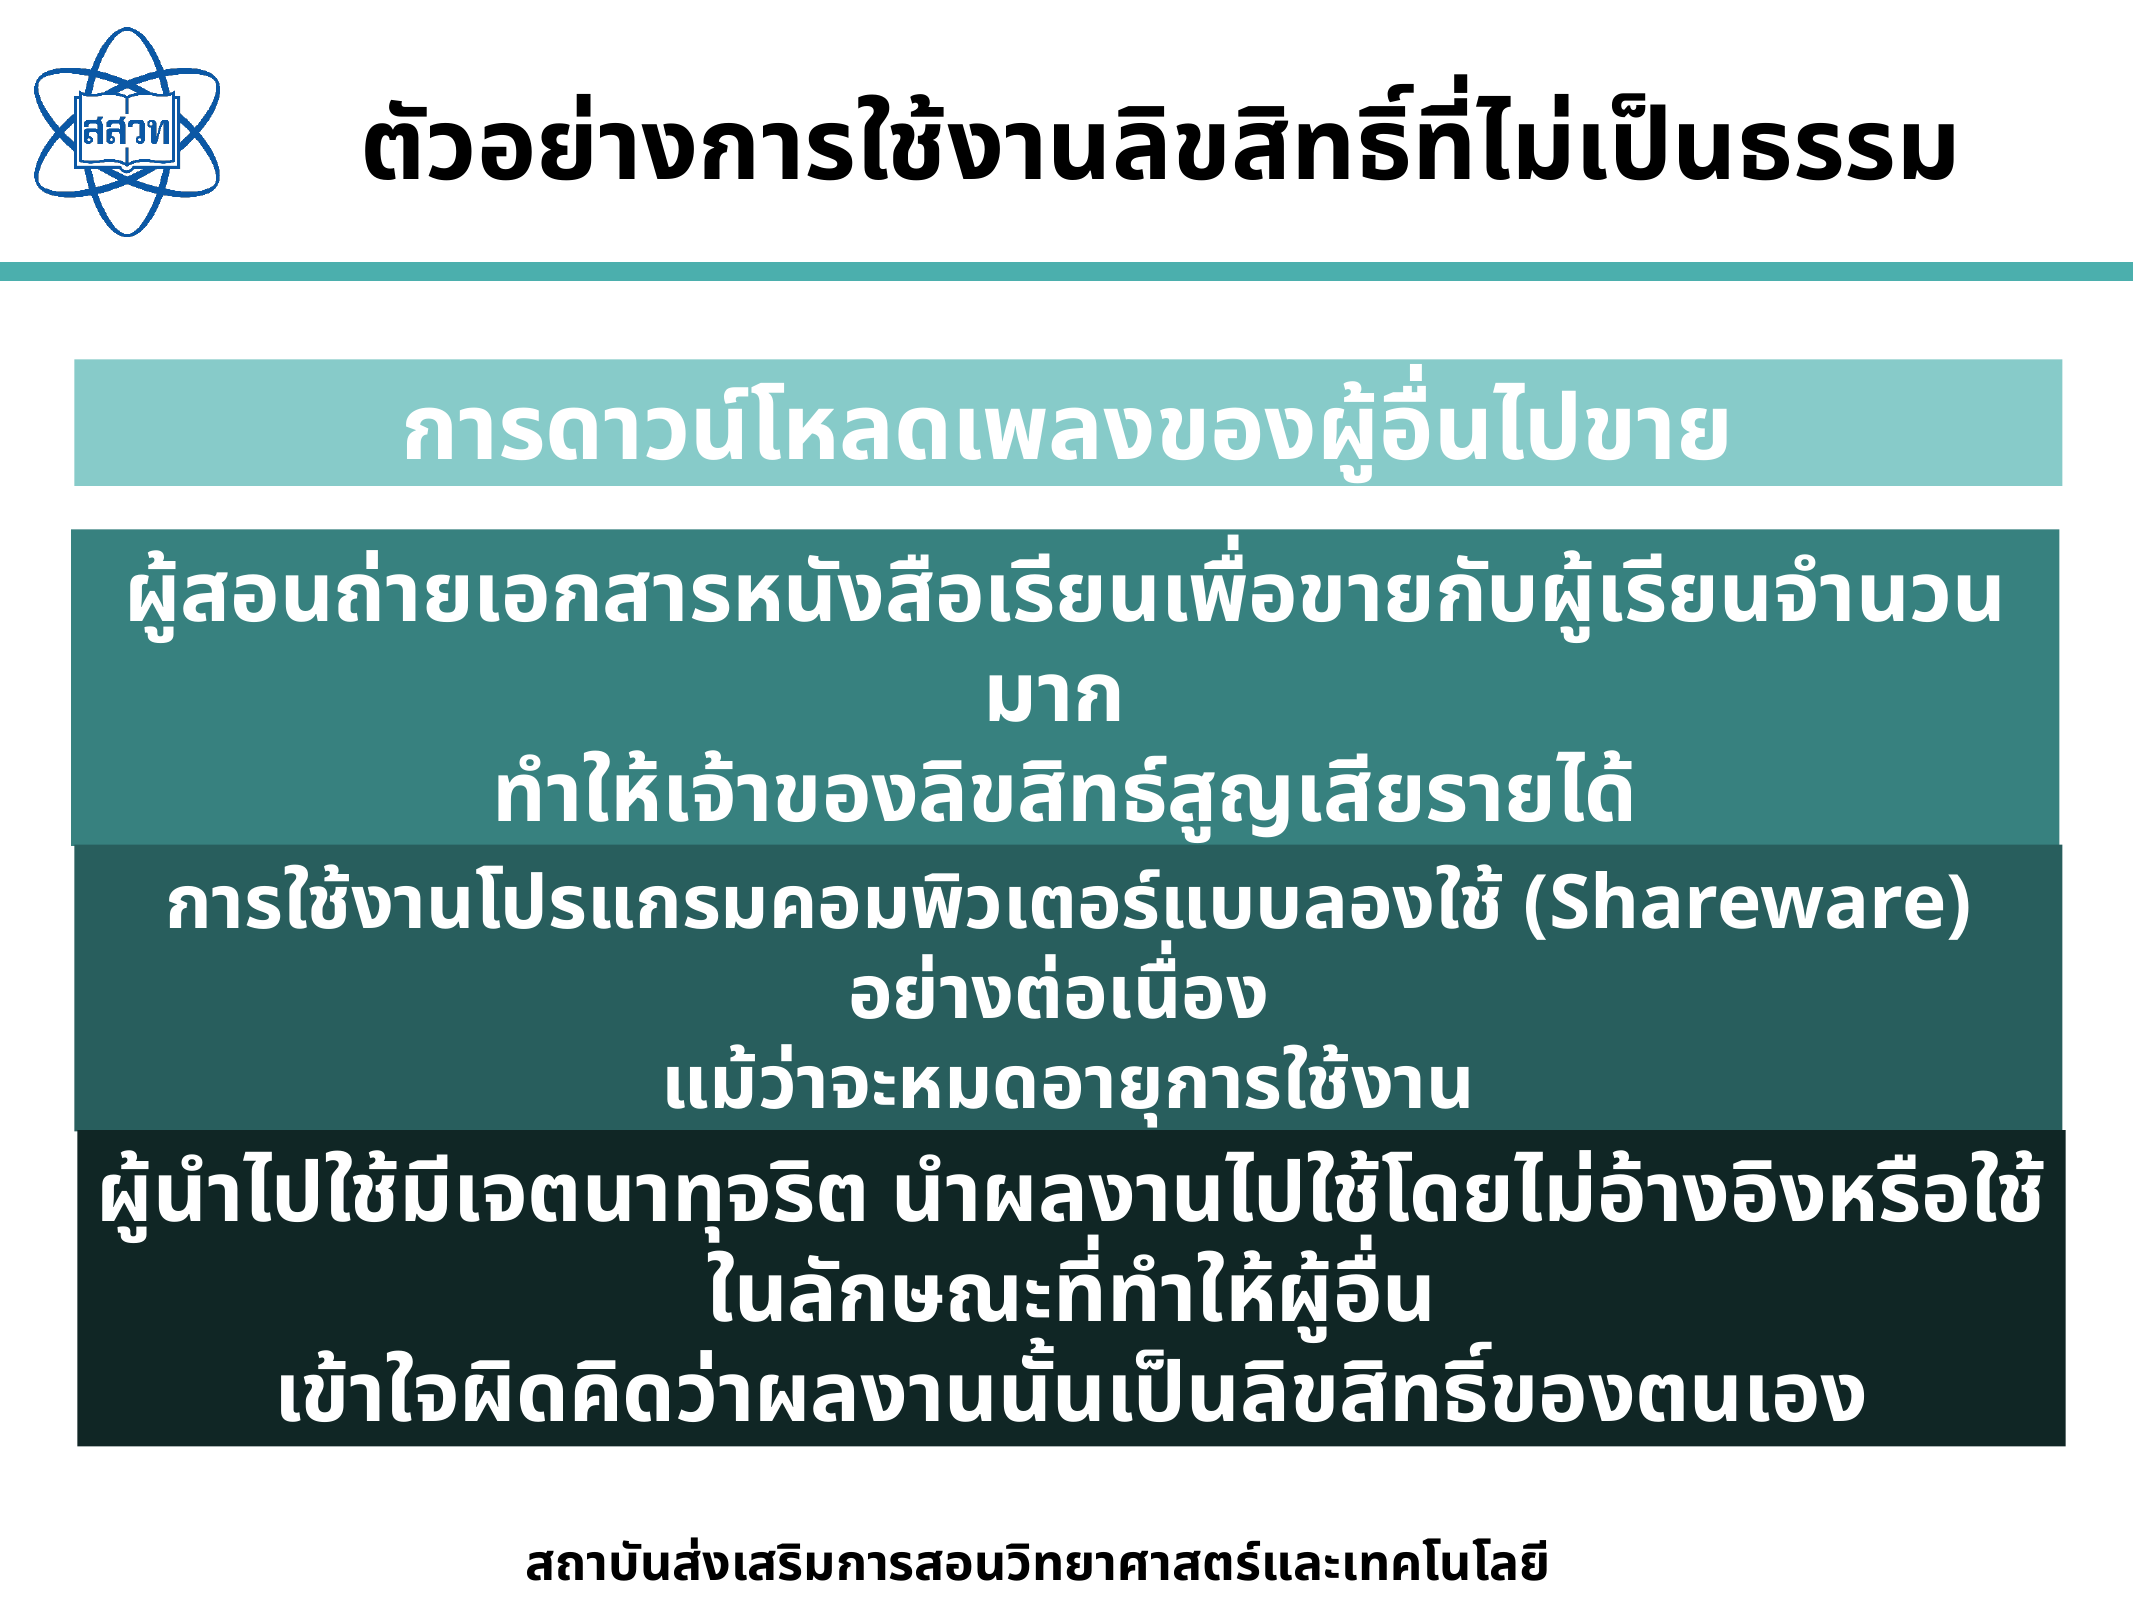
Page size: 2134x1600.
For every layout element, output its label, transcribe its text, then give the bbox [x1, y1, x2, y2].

text_box ผู้สอนถ่ายเอกสารหนังสือเรียนเพื่อขายกับผู้เรียนจำนวนมาก ทำให้เจ้าของลิขสิทธ์สูญเสียรายได้ [71, 529, 2060, 846]
text_box การดาวน์โหลดเพลงของผู้อื่นไปขาย [74, 359, 2063, 486]
picture [33, 27, 220, 237]
text_box ตัวอย่างการใช้งานลิขสิทธิ์ที่ไม่เป็นธรรม [259, 71, 2063, 208]
text_box การใช้งานโปรแกรมคอมพิวเตอร์แบบลองใช้ (Shareware) อย่างต่อเนื่อง แม้ว่าจะหมดอายุการใช้งาน [74, 844, 2063, 1132]
text_box ผู้นำไปใช้มีเจตนาทุจริต นำผลงานไปใช้โดยไม่อ้างอิงหรือใช้ในลักษณะที่ทำให้ผู้อื่น เข้าใจผิดคิดว่าผลงานนั้นเป็นลิขสิทธิ์ของตนเอง [77, 1130, 2066, 1447]
text_box สถาบันส่งเสริมการสอนวิทยาศาสตร์และเทคโนโลยี [74, 1522, 2002, 1589]
